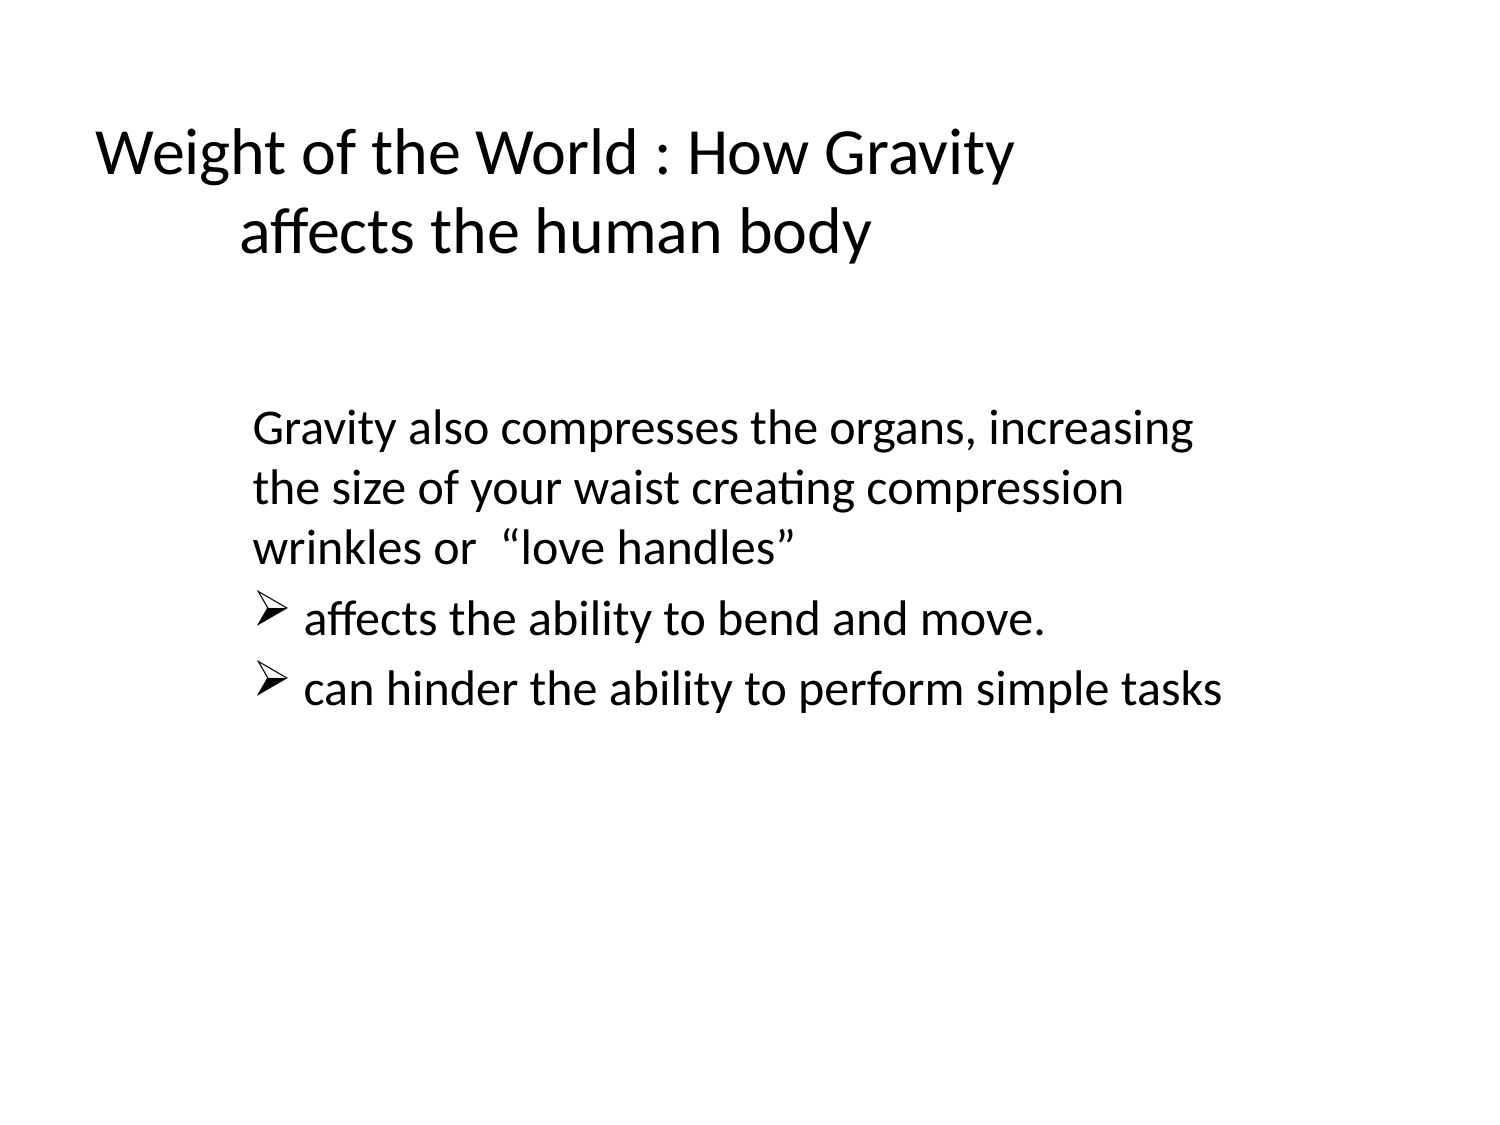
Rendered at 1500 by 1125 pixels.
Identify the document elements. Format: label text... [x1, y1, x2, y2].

title Weight of the World : How Gravity affects the human body [62, 99, 1050, 275]
subtitle Gravity also compresses the organs, increasing the size of your waist creating compression wrinkles or “love handles” affects the ability to bend and move. can hinder the ability to perform simple tasks [237, 387, 1288, 750]
